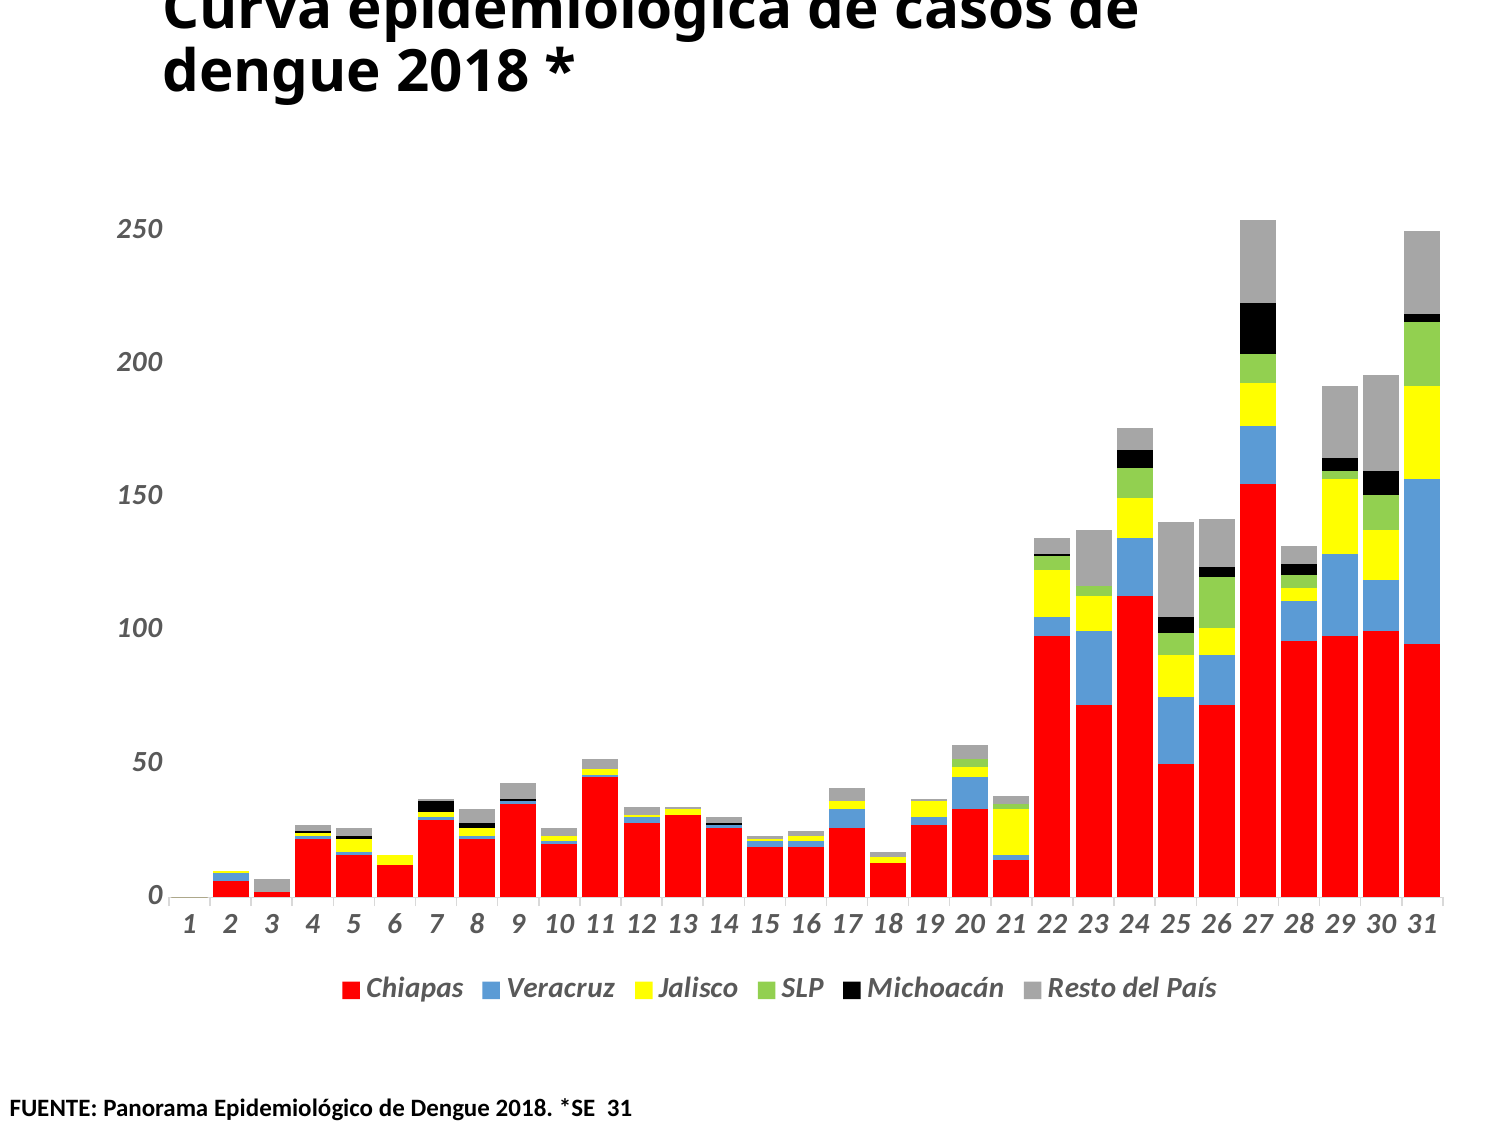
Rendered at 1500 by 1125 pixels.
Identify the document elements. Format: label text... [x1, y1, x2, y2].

text_box FUENTE: Panorama Epidemiológico de Dengue 2018. *SE 31 [0, 1084, 649, 1125]
chart [88, 160, 1471, 1012]
title Curva epidemiológica de casos de dengue 2018 * [147, 0, 1388, 83]
